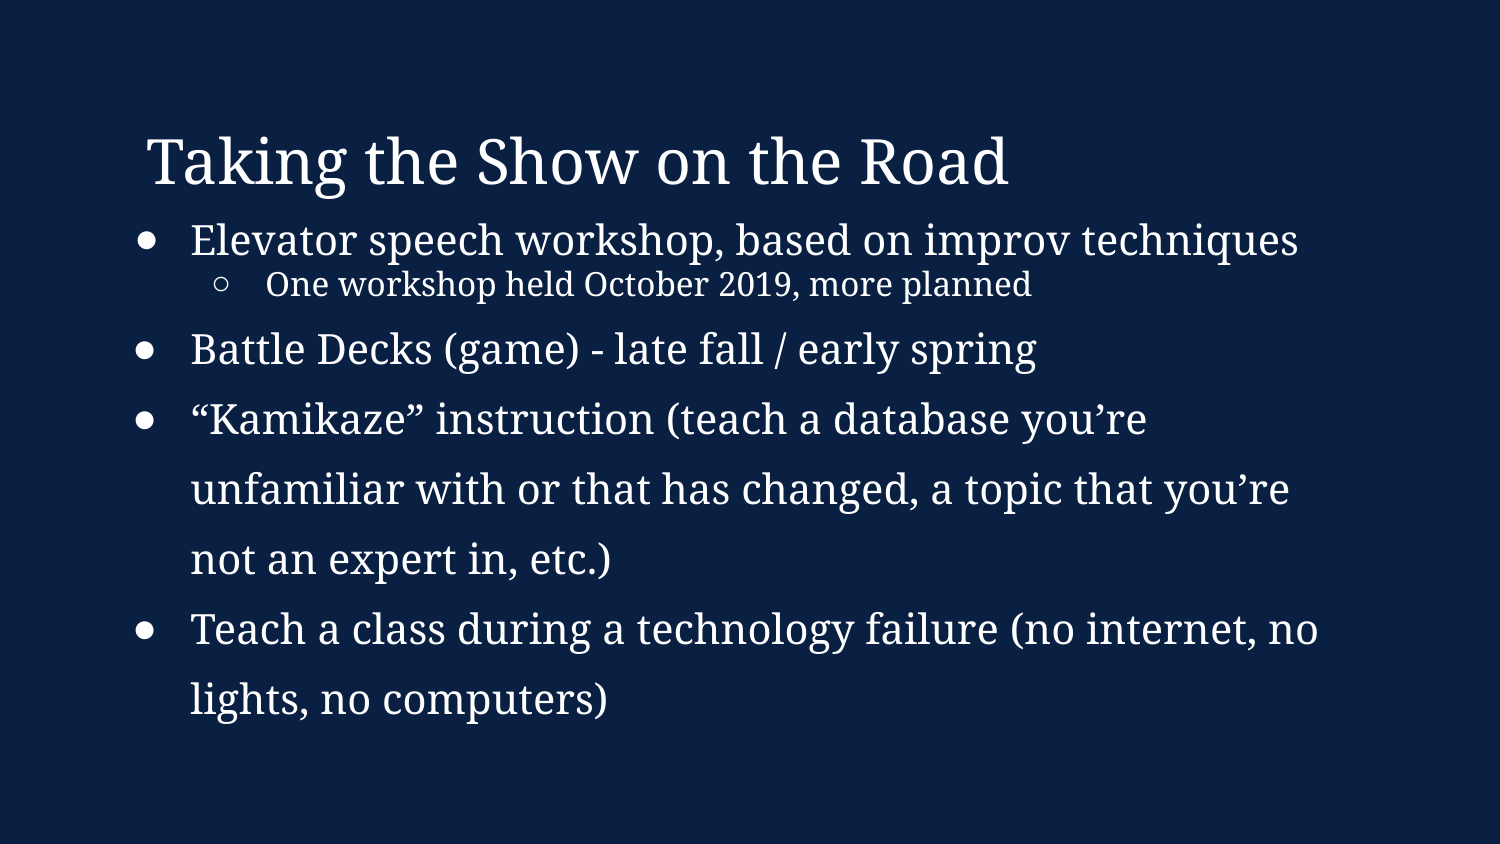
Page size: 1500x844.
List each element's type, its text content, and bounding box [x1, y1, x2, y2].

list Taking the Show on the Road [131, 99, 1370, 185]
list Elevator speech workshop, based on improv techniques One workshop held October 2019, more planned Battle Decks (game) - late fall / early spring “Kamikaze” instruction (teach a database you’re unfamiliar with or that has changed, a topic that you’re not an expert in, etc.) Teach a class during a technology failure (no internet, no lights, no computers) [100, 185, 1370, 731]
